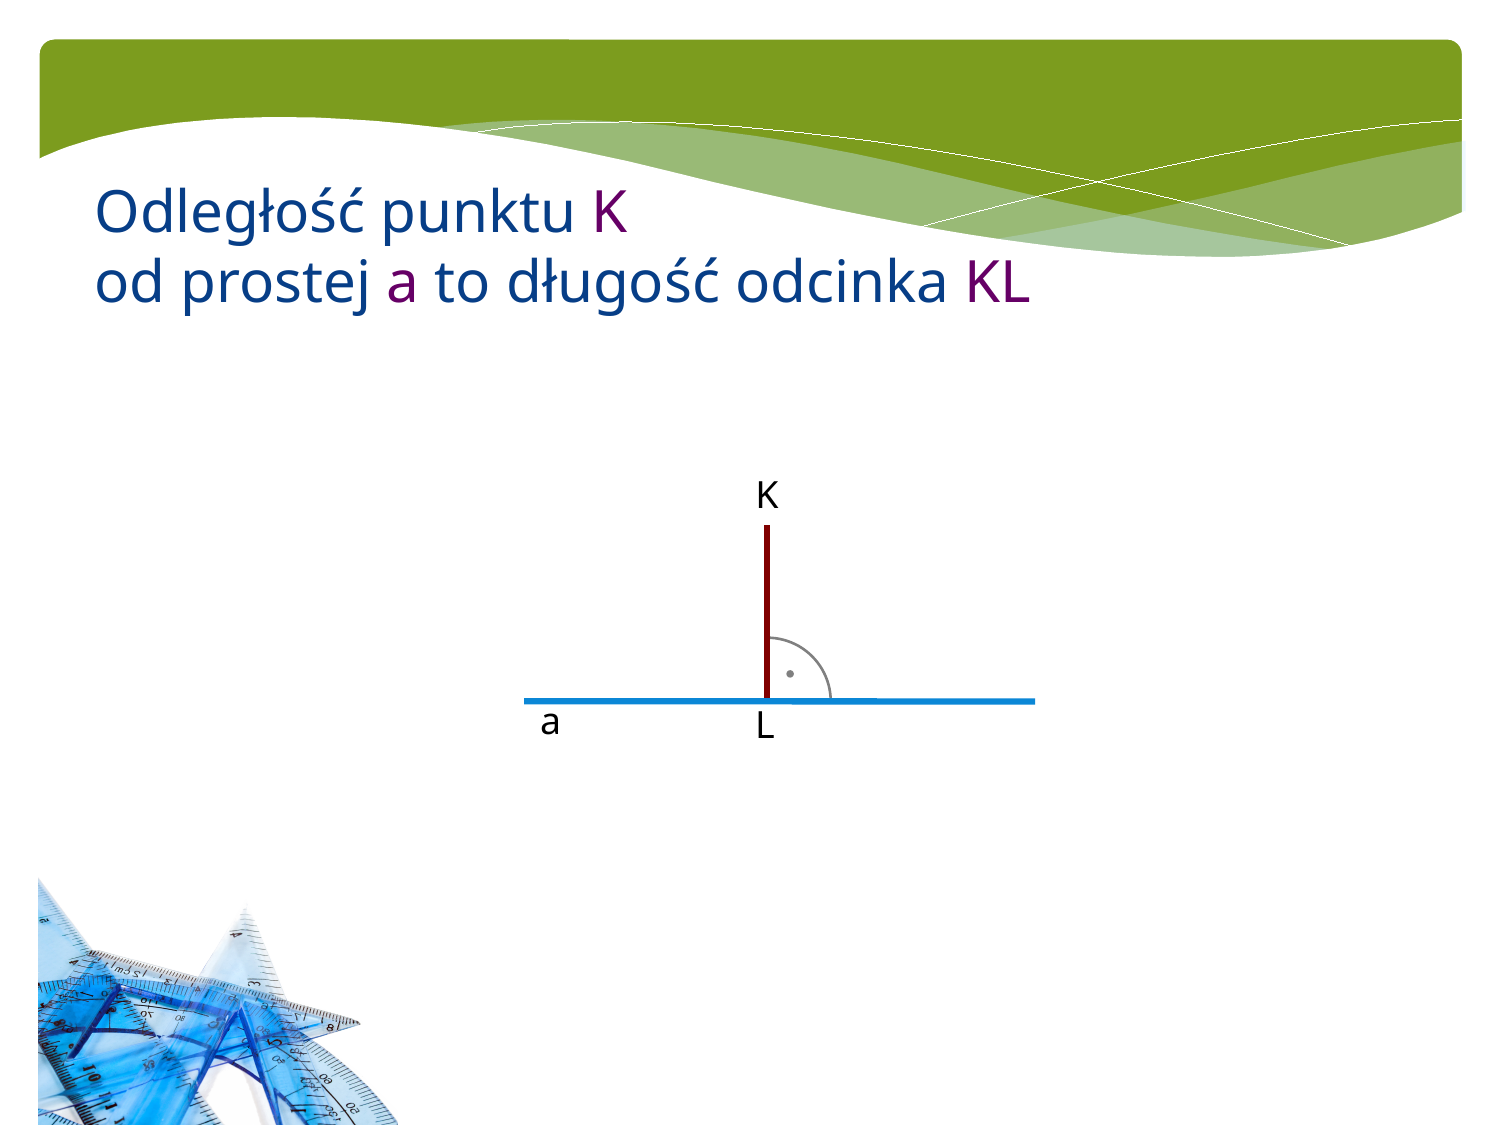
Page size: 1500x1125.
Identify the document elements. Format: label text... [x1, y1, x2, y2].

text_box K [740, 464, 794, 522]
title Odległość punktu K od prostej a to długość odcinka KL [79, 167, 1380, 347]
picture [38, 876, 398, 1125]
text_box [523, 524, 1036, 766]
